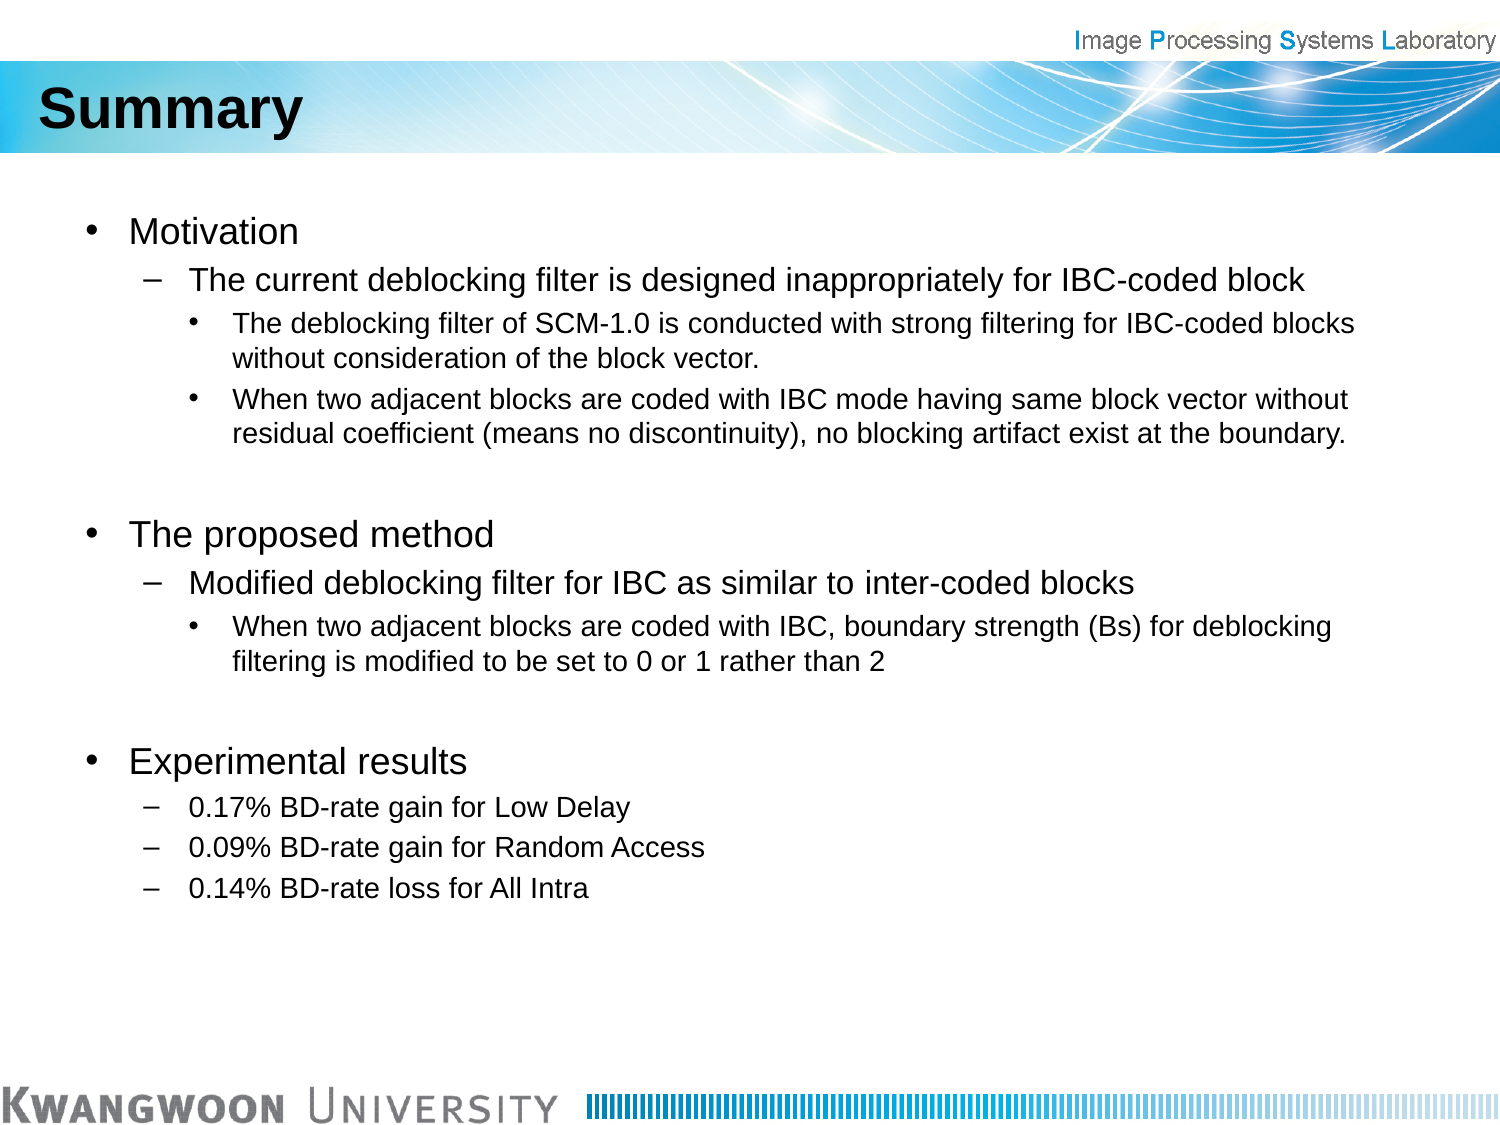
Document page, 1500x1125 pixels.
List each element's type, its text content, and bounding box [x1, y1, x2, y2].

picture [0, 0, 1500, 1125]
title Summary [23, 58, 1337, 153]
list Motivation The current deblocking filter is designed inappropriately for IBC-coded block The deblocking filter of SCM-1.0 is conducted with strong filtering for IBC-coded blocks without consideration of the block vector. When two adjacent blocks are coded with IBC mode having same block vector without residual coefficient (means no discontinuity), no blocking artifact exist at the boundary. The proposed method Modified deblocking filter for IBC as similar to inter-coded blocks When two adjacent blocks are coded with IBC, boundary strength (Bs) for deblocking filtering is modified to be set to 0 or 1 rather than 2 Experimental results 0.17% BD-rate gain for Low Delay 0.09% BD-rate gain for Random Access 0.14% BD-rate loss for All Intra [70, 198, 1426, 1020]
